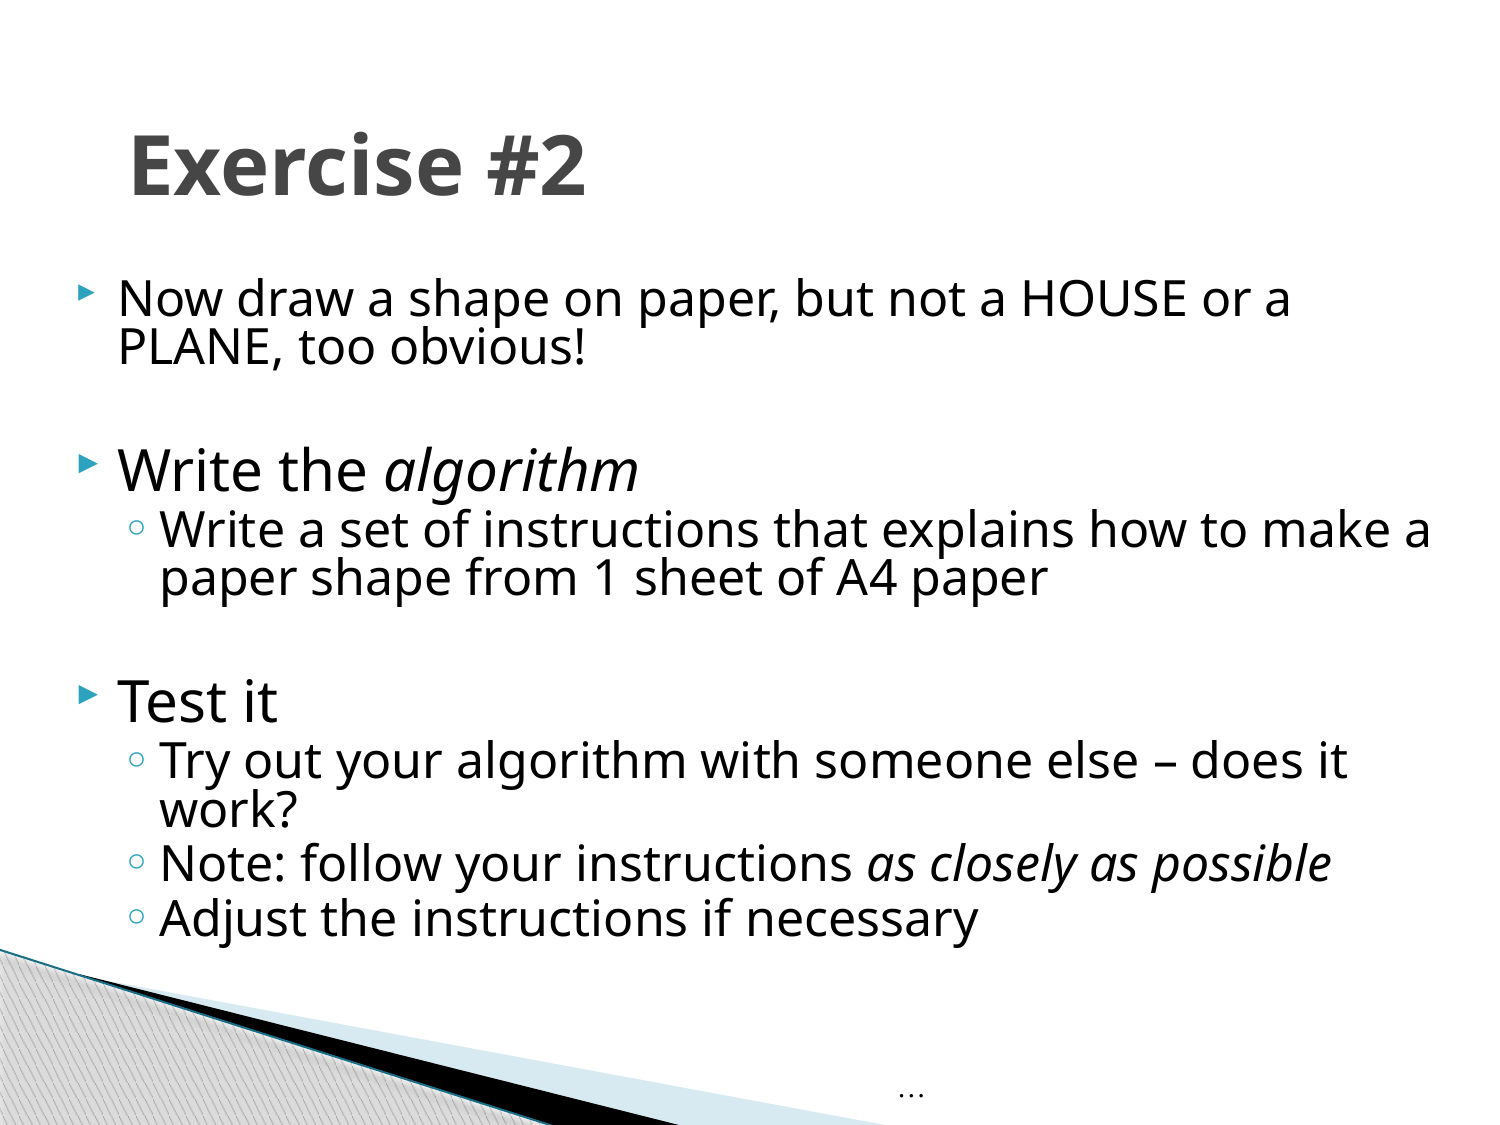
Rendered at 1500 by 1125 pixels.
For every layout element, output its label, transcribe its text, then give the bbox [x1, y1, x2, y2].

list Now draw a shape on paper, but not a HOUSE or a PLANE, too obvious! Write the algorithm Write a set of instructions that explains how to make a paper shape from 1 sheet of A4 paper Test it Try out your algorithm with someone else – does it work? Note: follow your instructions as closely as possible Adjust the instructions if necessary [42, 270, 1458, 1000]
footer … [718, 1051, 1105, 1112]
title Exercise #2 [112, 68, 1388, 257]
